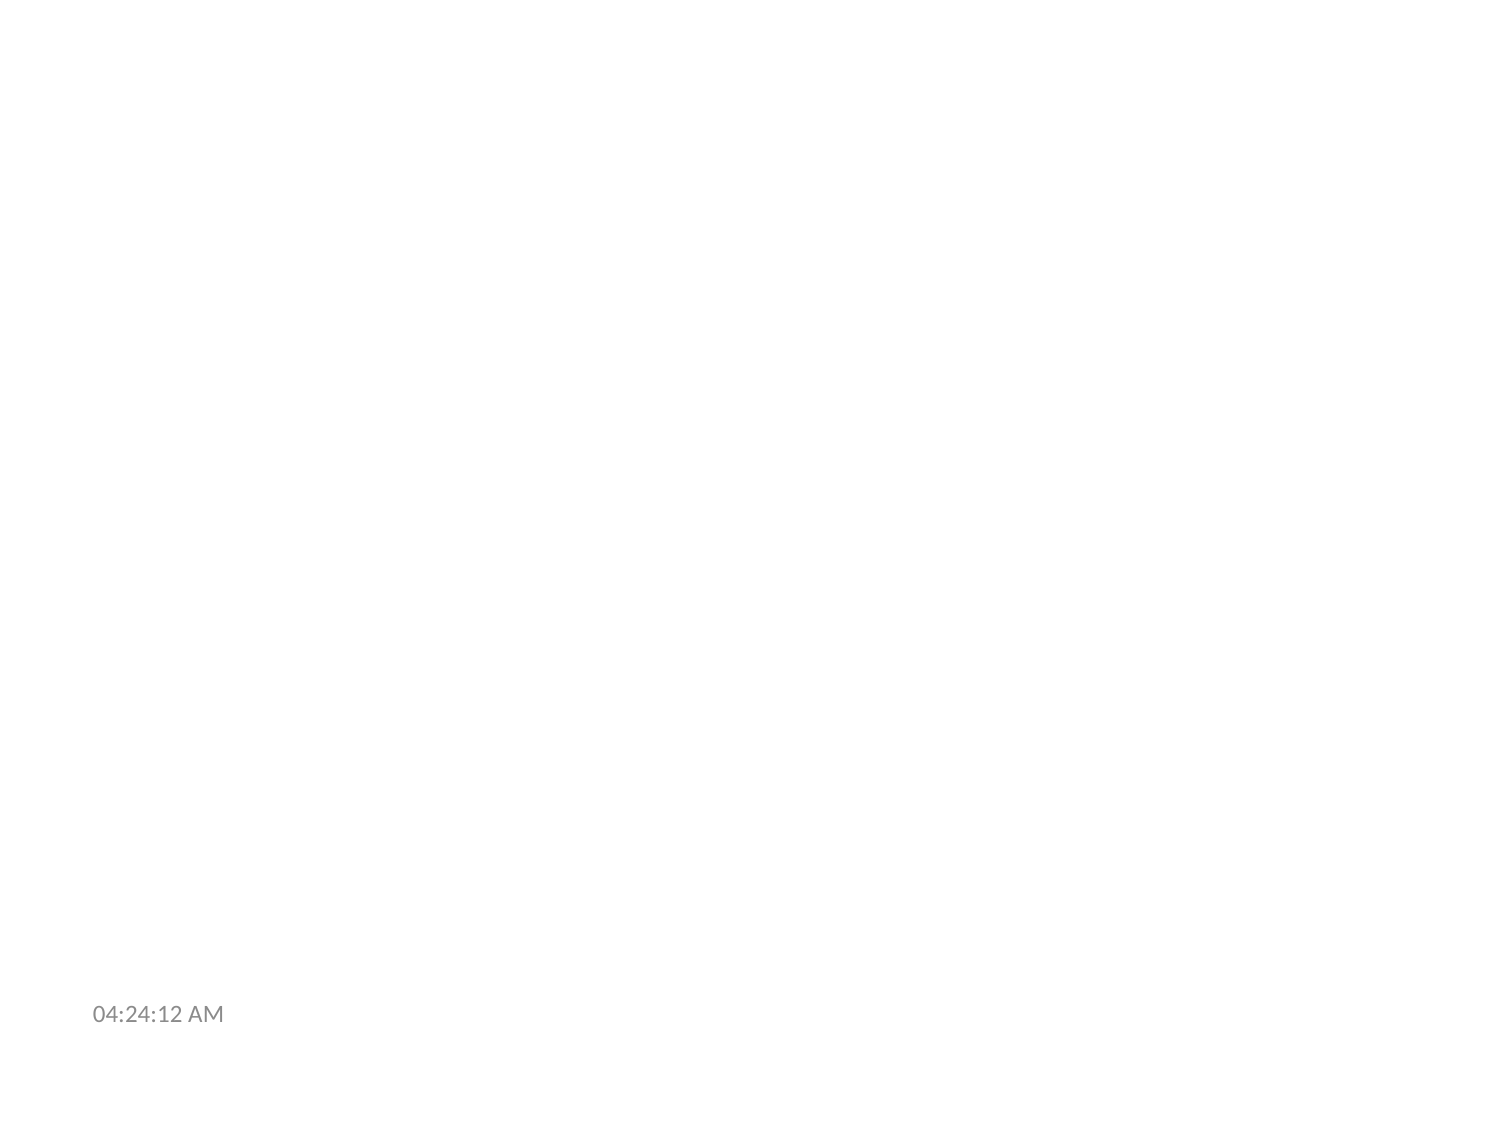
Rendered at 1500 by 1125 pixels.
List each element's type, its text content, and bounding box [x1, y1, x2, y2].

text_box 3:35:09 PM [77, 982, 428, 1043]
